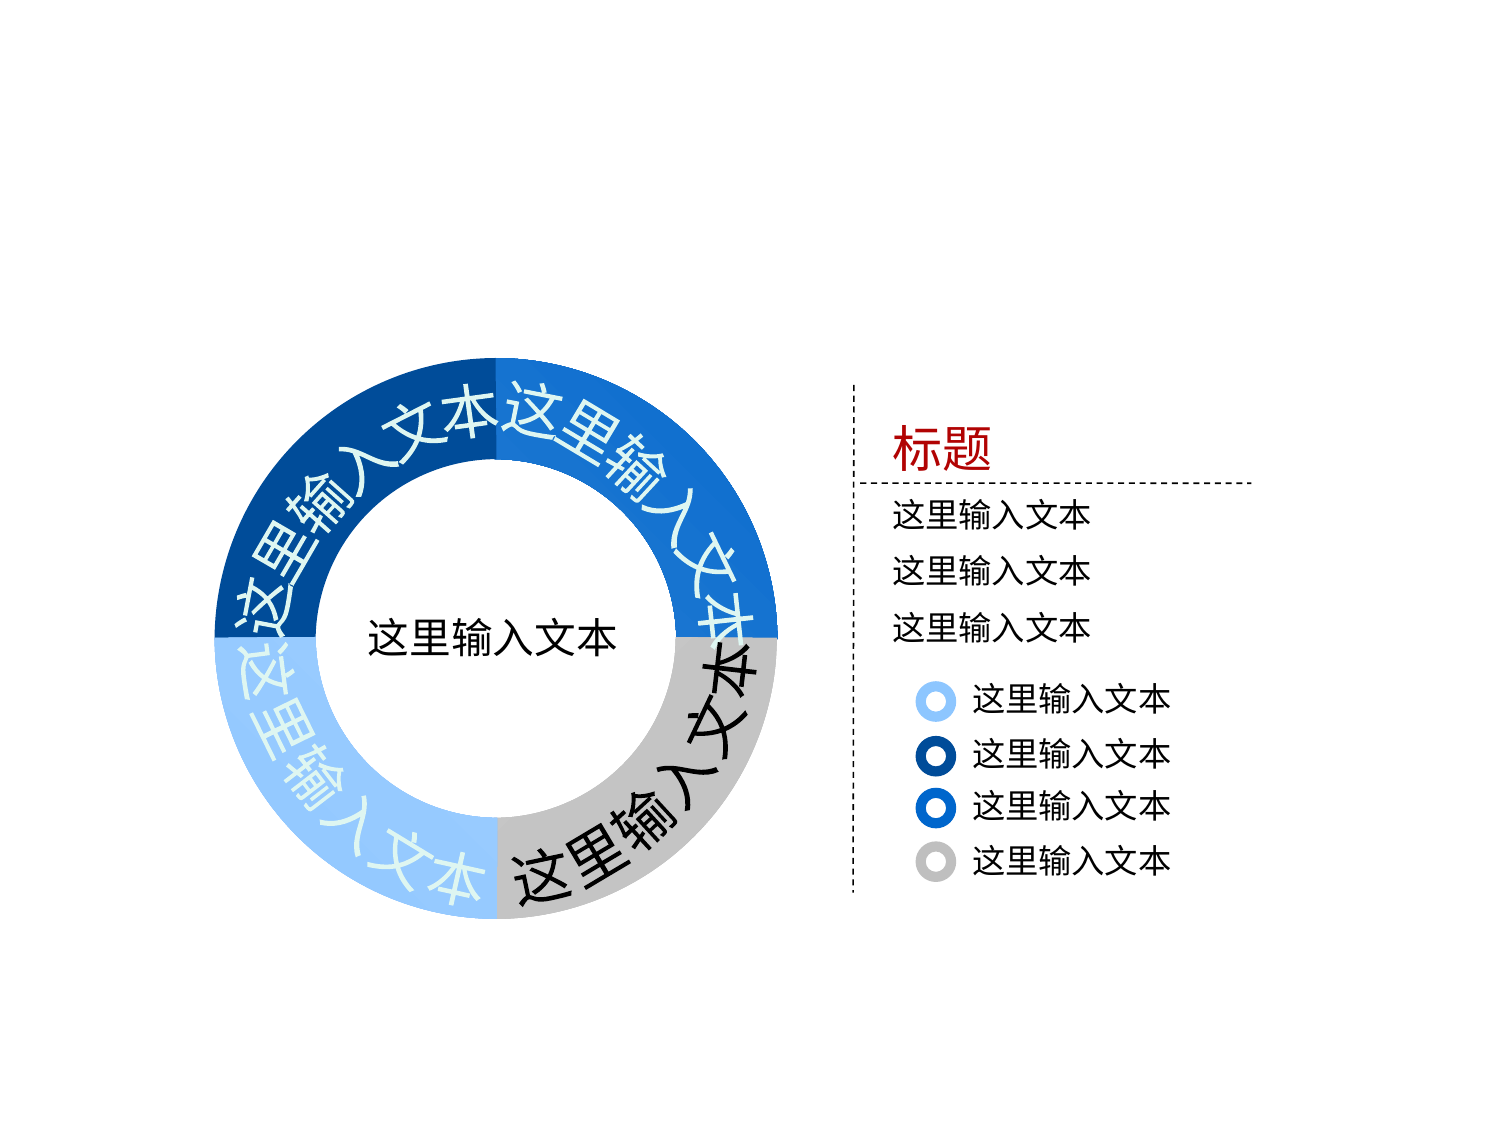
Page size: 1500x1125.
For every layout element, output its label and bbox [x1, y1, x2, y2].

text_box [852, 384, 1454, 893]
text_box [210, 350, 783, 926]
text_box [222, 370, 690, 919]
